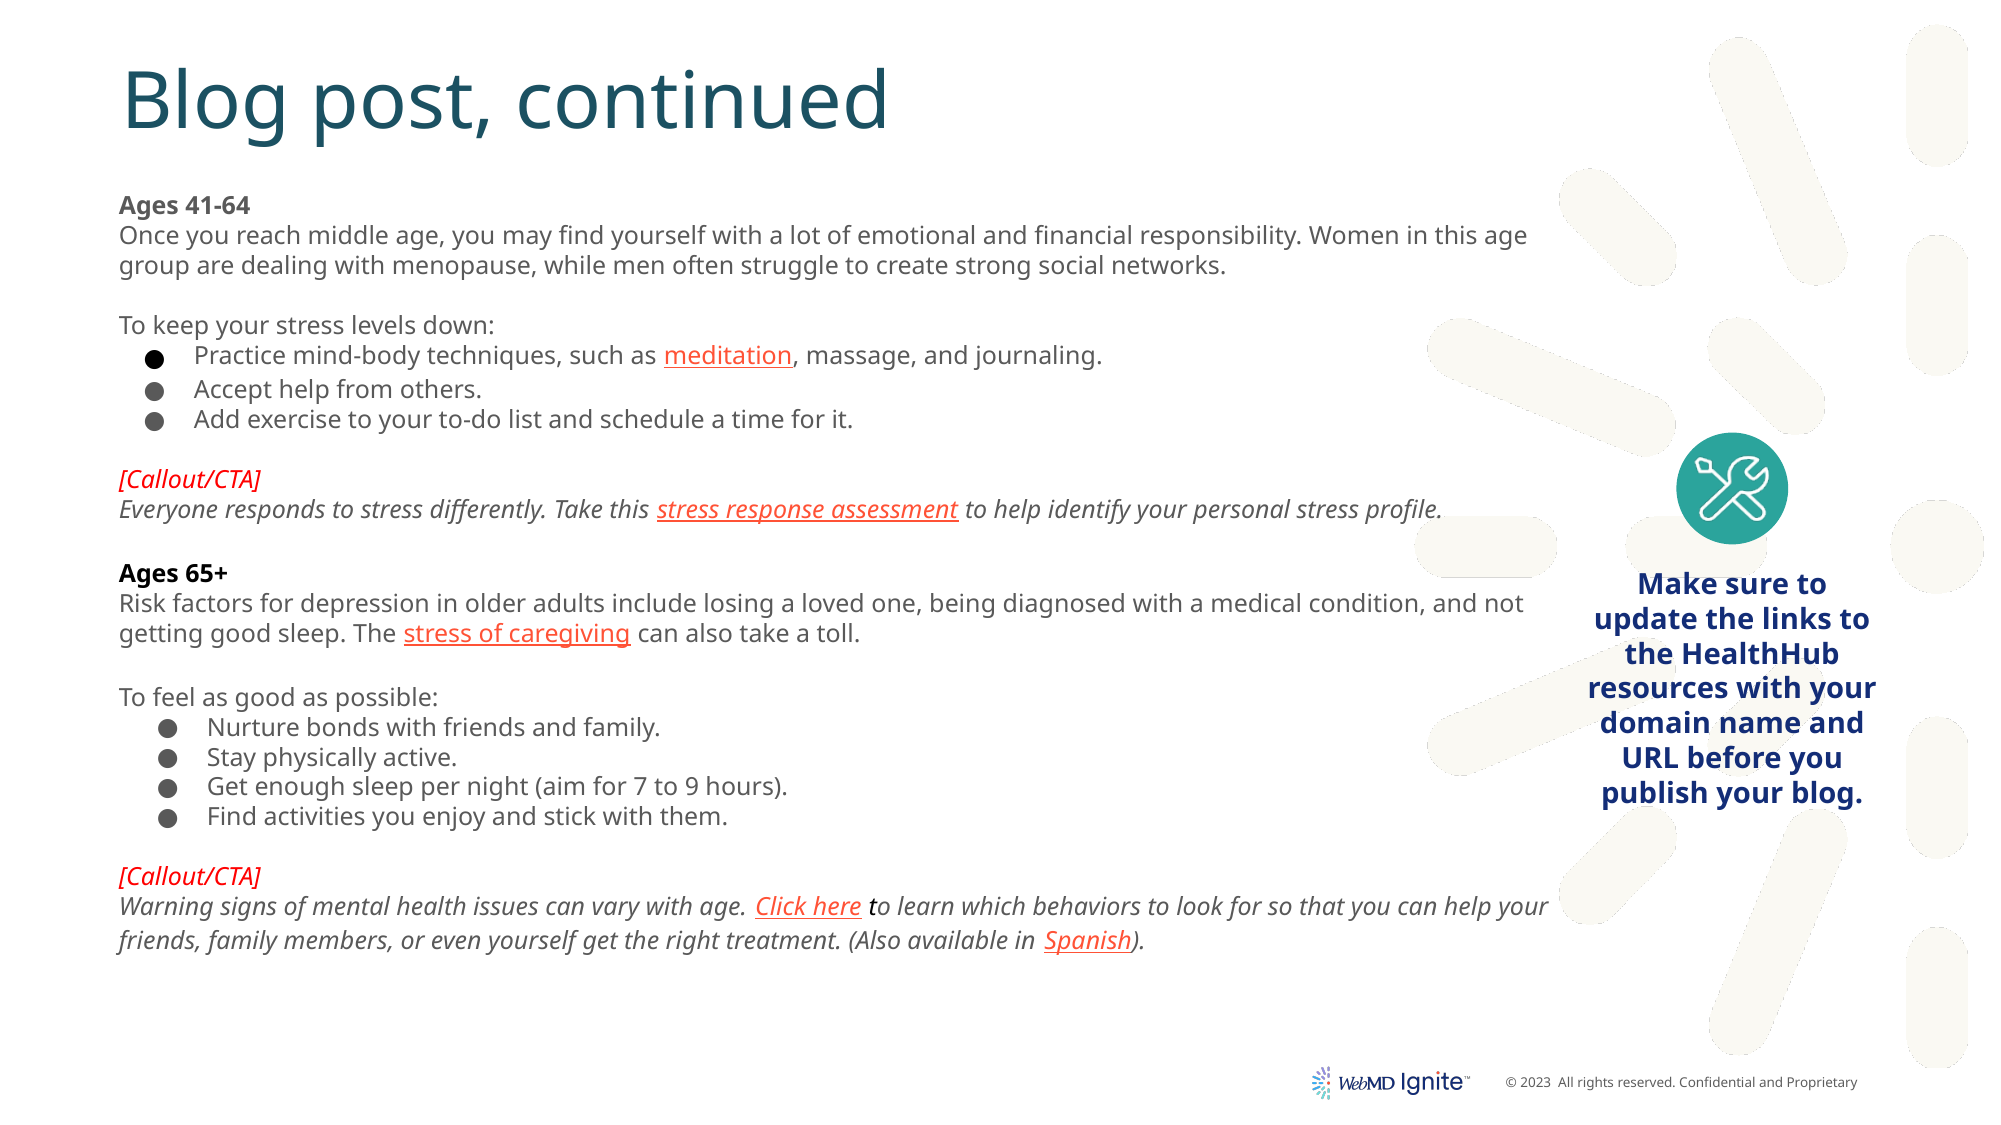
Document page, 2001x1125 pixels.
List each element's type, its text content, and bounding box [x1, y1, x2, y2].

list Ages 41-64 Once you reach middle age, you may find yourself with a lot of emotional and financial responsibility. Women in this age group are dealing with menopause, while men often struggle to create strong social networks. To keep your stress levels down: Practice mind-body techniques, such as meditation, massage, and journaling. Accept help from others. Add exercise to your to-do list and schedule a time for it. [Callout/CTA] Everyone responds to stress differently. Take this stress response assessment to help identify your personal stress profile. Ages 65+ Risk factors for depression in older adults include losing a loved one, being diagnosed with a medical condition, and not getting good sleep. The stress of caregiving can also take a toll. To feel as good as possible: Nurture bonds with friends and family. Stay physically active. Get enough sleep per night (aim for 7 to 9 hours). Find activities you enjoy and stick with them. [Callout/CTA] Warning signs of mental health issues can vary with age. Click here to learn which behaviors to look for so that you can help your friends, family members, or even yourself get the right treatment. (Also available in Spanish). [118, 182, 1567, 1059]
text_box Make sure to update the links to the HealthHub resources with your domain name and URL before you publish your blog. [1569, 549, 1896, 860]
title Blog post, continued [121, 0, 1874, 154]
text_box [1676, 432, 1789, 545]
picture [1308, 1063, 1474, 1103]
